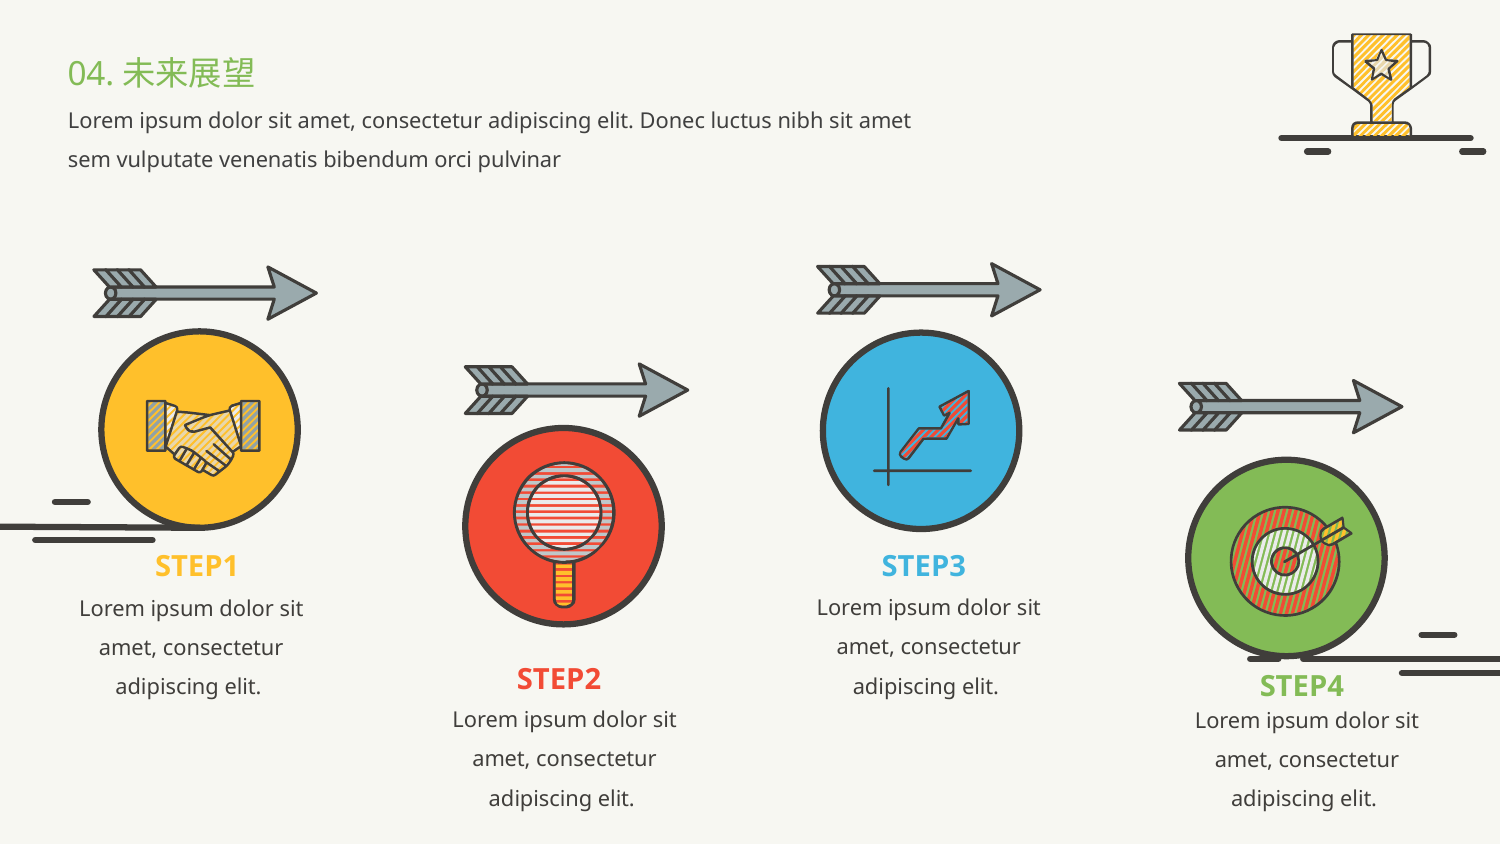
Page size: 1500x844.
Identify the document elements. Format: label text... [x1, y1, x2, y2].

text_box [1227, 504, 1353, 619]
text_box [872, 387, 973, 487]
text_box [817, 263, 1041, 316]
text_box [1179, 380, 1403, 433]
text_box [93, 266, 317, 320]
text_box [464, 426, 663, 626]
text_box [145, 399, 261, 477]
text_box STEP1 [140, 540, 255, 573]
text_box Lorem ipsum dolor sit amet, consectetur adipiscing elit. [57, 573, 325, 707]
text_box STEP4 [1245, 659, 1360, 685]
text_box STEP2 [502, 652, 617, 685]
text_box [512, 461, 616, 609]
text_box STEP3 [866, 540, 982, 573]
text_box Lorem ipsum dolor sit amet, consectetur adipiscing elit. Donec luctus nibh sit amet sem vulputate venenatis bibendum orci pulvinar [53, 85, 943, 180]
text_box [821, 331, 1021, 531]
text_box Lorem ipsum dolor sit amet, consectetur adipiscing elit. [1173, 685, 1441, 819]
text_box [1187, 458, 1386, 658]
text_box 04.未来展望 [52, 45, 271, 100]
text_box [465, 363, 688, 417]
text_box Lorem ipsum dolor sit amet, consectetur adipiscing elit. [795, 573, 1063, 707]
text_box [100, 330, 299, 529]
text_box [1332, 33, 1432, 139]
text_box Lorem ipsum dolor sit amet, consectetur adipiscing elit. [430, 685, 699, 818]
